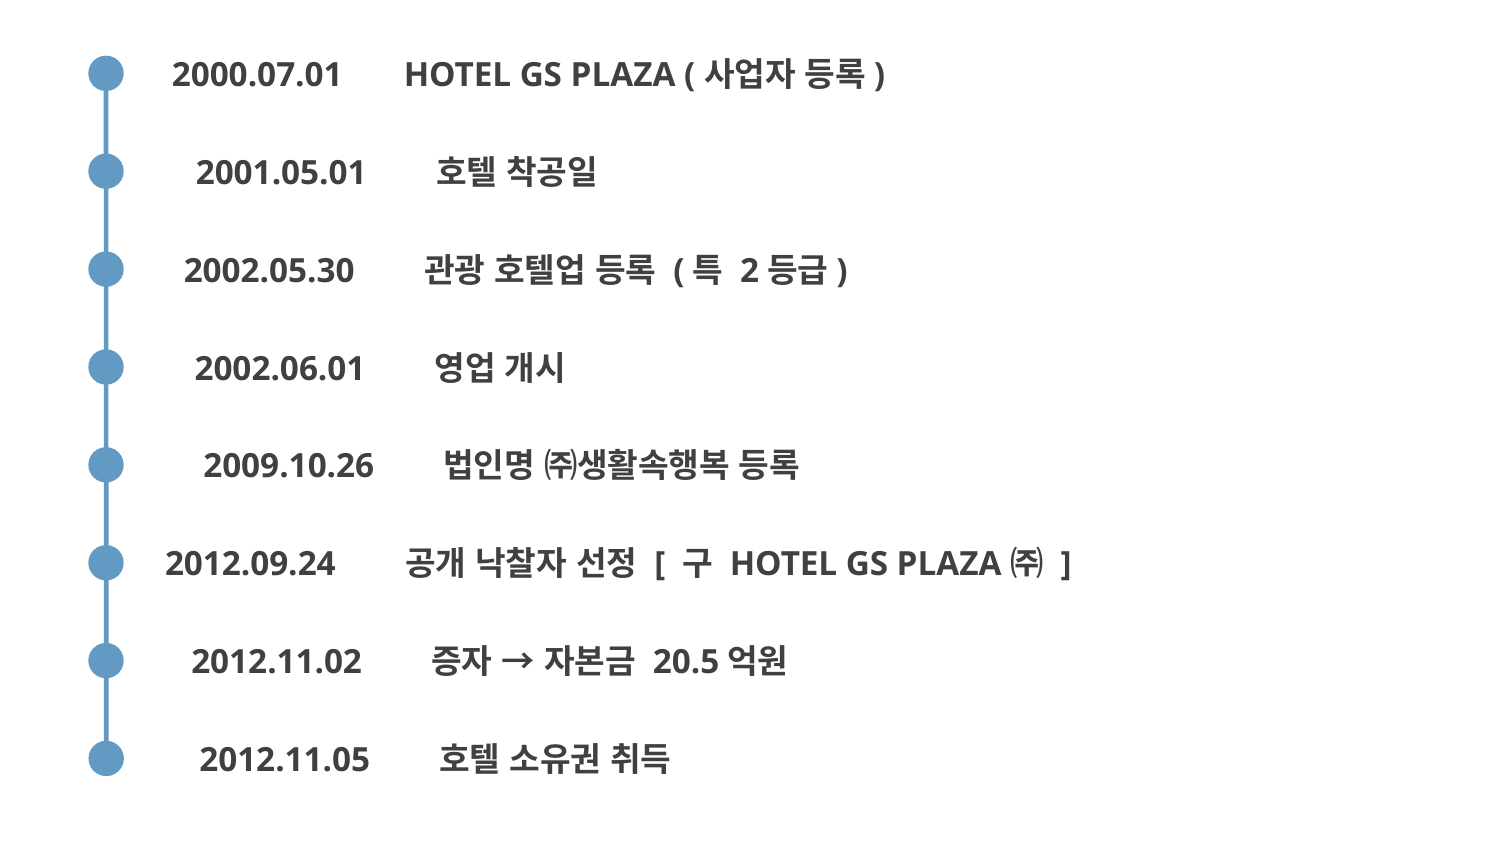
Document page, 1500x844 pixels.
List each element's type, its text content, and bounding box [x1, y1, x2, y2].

text_box [110, 641, 126, 680]
text_box 2001.05.01 호텔 착공일 [181, 143, 613, 199]
text_box [86, 152, 101, 191]
text_box [86, 249, 101, 289]
text_box [86, 543, 101, 582]
text_box [86, 347, 101, 387]
text_box [110, 347, 126, 387]
text_box 2000.07.01 HOTEL GS PLAZA (사업자 등록) [157, 45, 901, 101]
text_box [110, 249, 126, 289]
text_box [86, 641, 101, 680]
text_box 2012.09.24 공개 낙찰자 선정 [ 구 HOTEL GS PLAZA㈜ ] [150, 534, 1087, 590]
text_box [86, 445, 101, 484]
text_box [86, 53, 126, 93]
text_box 2009.10.26 법인명 ㈜생활속행복 등록 [188, 437, 816, 492]
text_box 2002.05.30 관광 호텔업 등록 (특 2등급) [169, 241, 863, 296]
text_box [110, 543, 126, 583]
text_box [86, 739, 126, 779]
text_box 2002.06.01 영업 개시 [179, 339, 581, 394]
text_box [110, 151, 126, 191]
text_box 2012.11.02 증자 → 자본금 20.5억원 [176, 632, 804, 688]
text_box [110, 445, 126, 485]
text_box 2012.11.05 호텔 소유권 취득 [184, 730, 687, 786]
